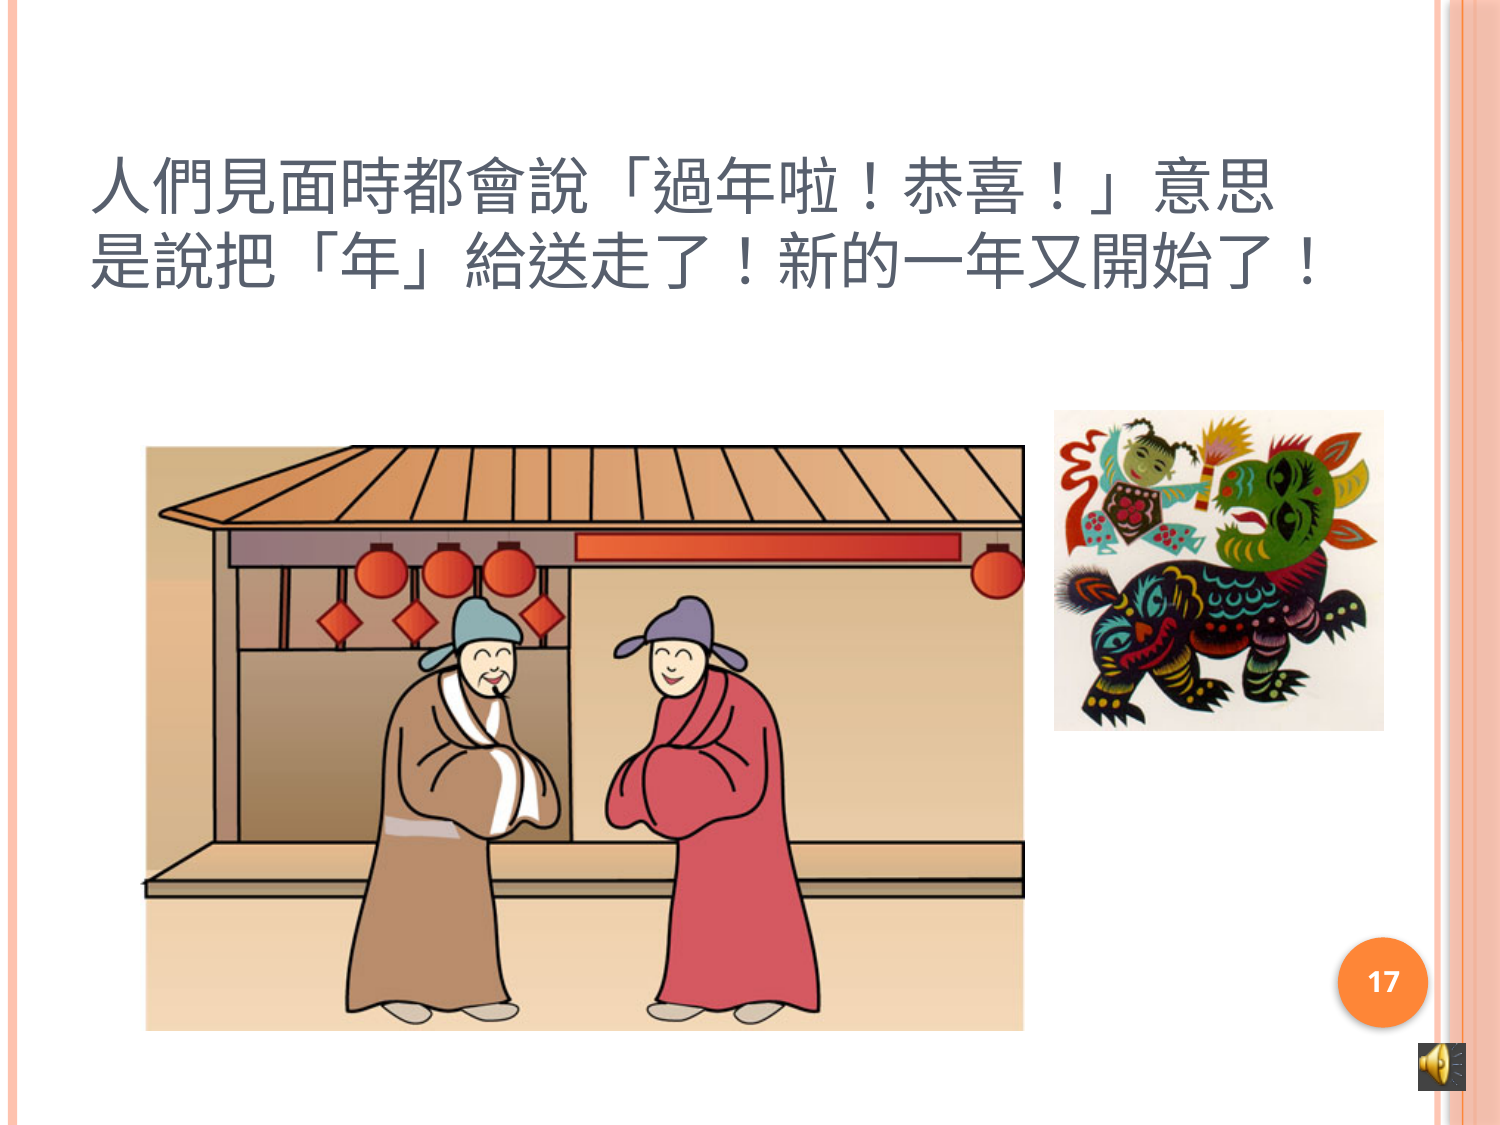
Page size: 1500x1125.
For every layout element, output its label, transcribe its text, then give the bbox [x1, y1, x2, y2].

picture [140, 444, 1026, 1031]
slide_number 17 [1333, 940, 1434, 1026]
picture [1054, 409, 1385, 731]
title 人們見面時都會說「過年啦！恭喜！」意思是說把「年」給送走了！新的一年又開始了！ [75, 70, 1300, 305]
picture [1416, 1041, 1468, 1093]
